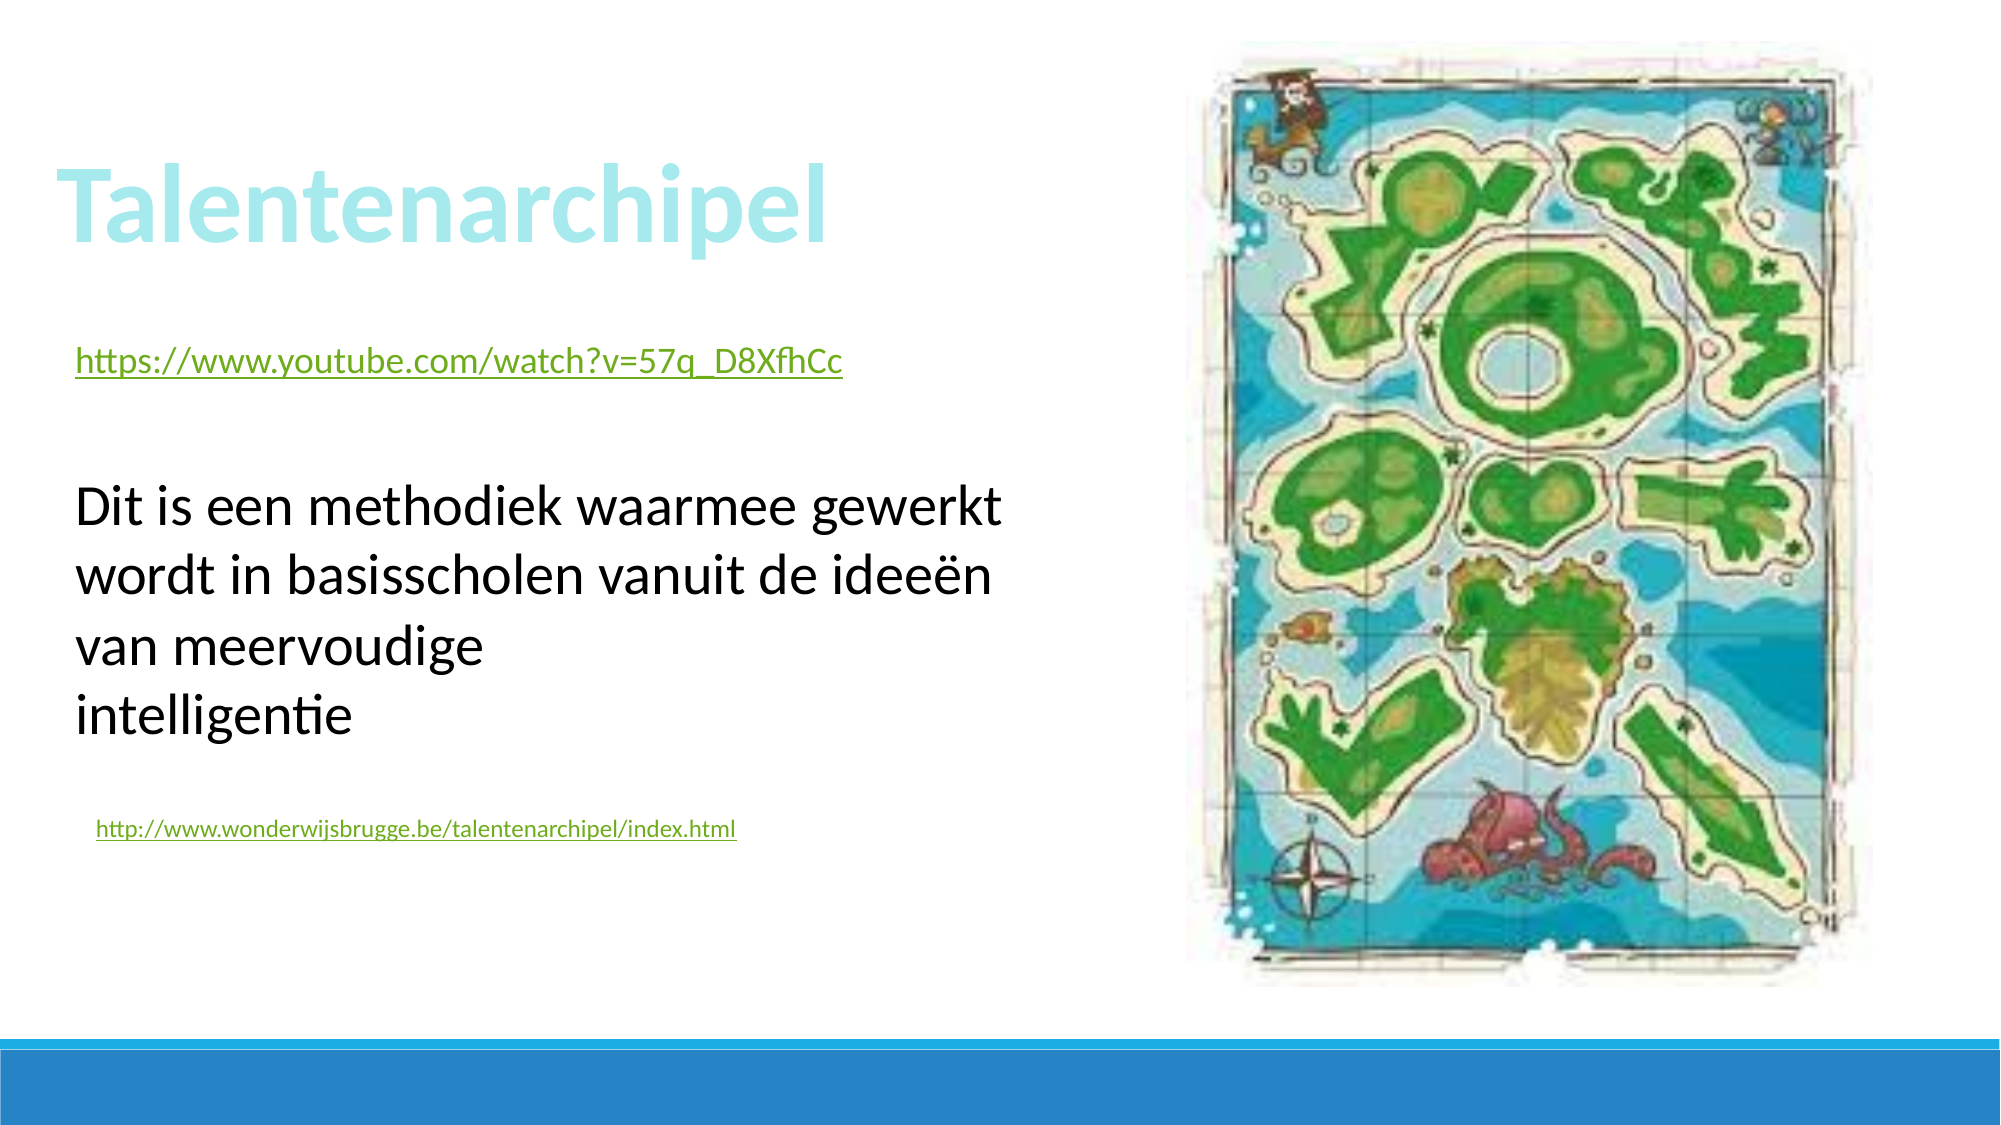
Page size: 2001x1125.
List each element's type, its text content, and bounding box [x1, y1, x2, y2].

text_box Talentenarchipel [40, 122, 847, 273]
picture [1186, 41, 1874, 987]
text_box Dit is een methodiek waarmee gewerkt wordt in basisscholen vanuit de ideeën van meervoudige intelligentie [60, 459, 1032, 754]
text_box https://www.youtube.com/watch?v=57q_D8XfhCc [60, 328, 1061, 434]
text_box http://www.wonderwijsbrugge.be/talentenarchipel/index.html [81, 805, 1082, 851]
